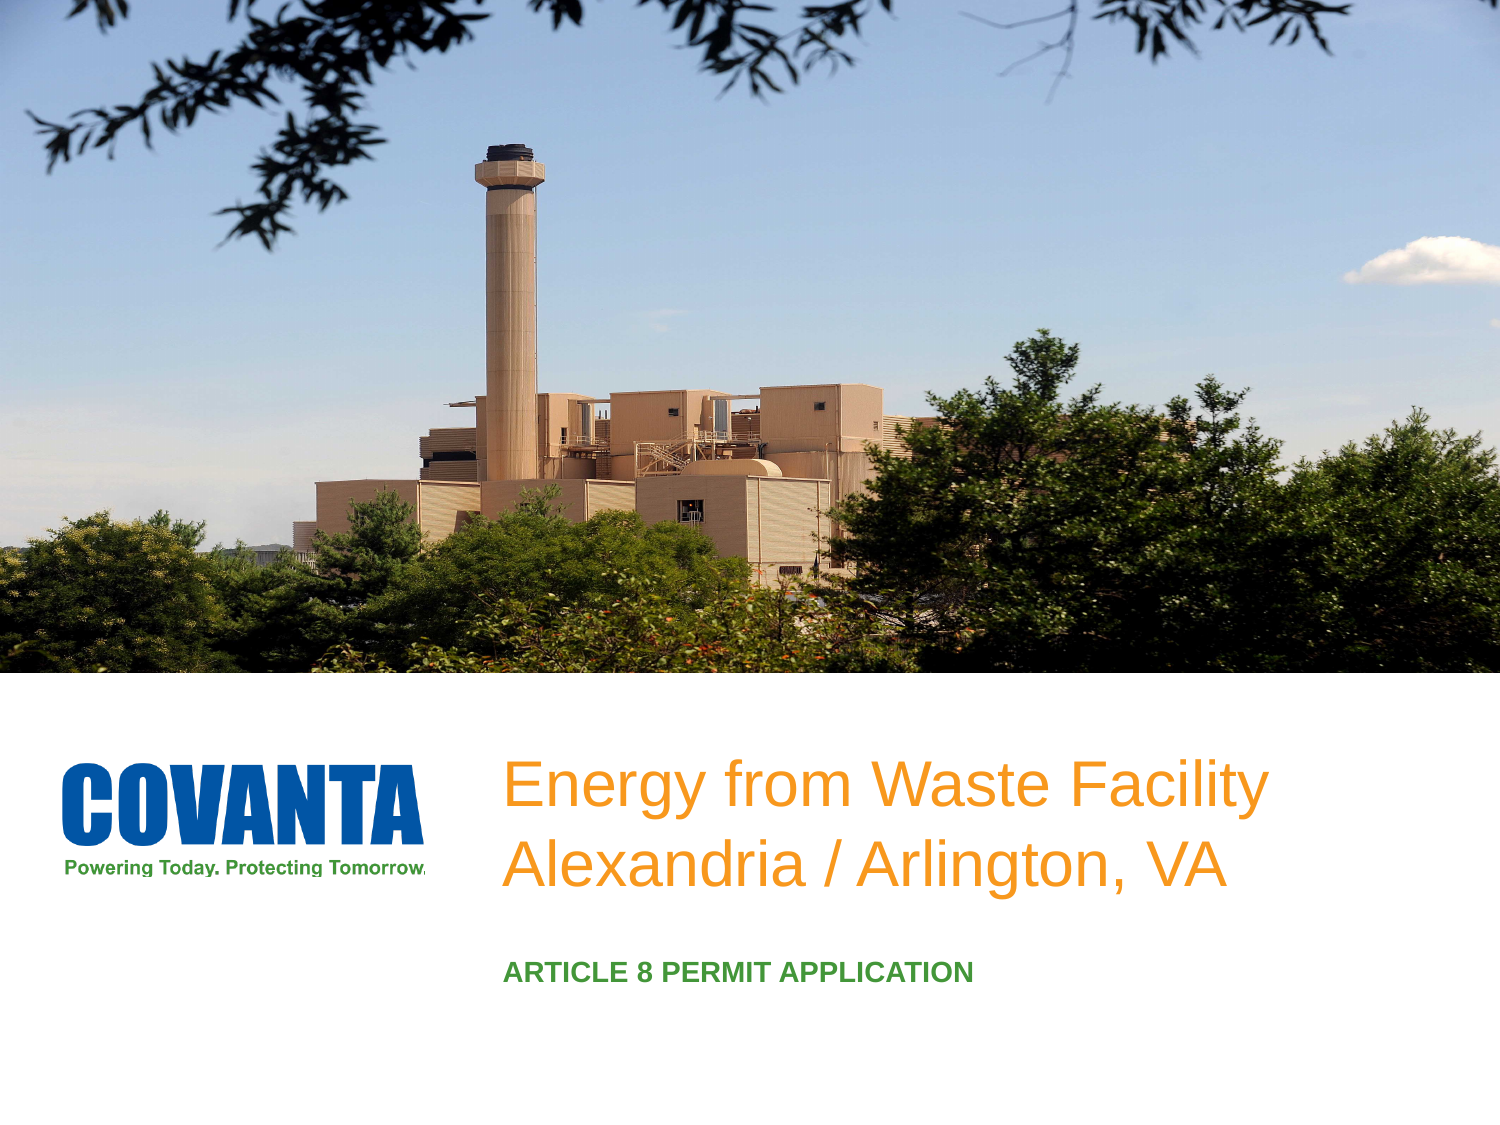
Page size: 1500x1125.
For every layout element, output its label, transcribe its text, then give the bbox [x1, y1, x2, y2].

picture [0, 0, 1500, 674]
title Article 8 permit application [487, 945, 1475, 1009]
list Energy from Waste Facility Alexandria / Arlington, VA [487, 745, 1475, 945]
